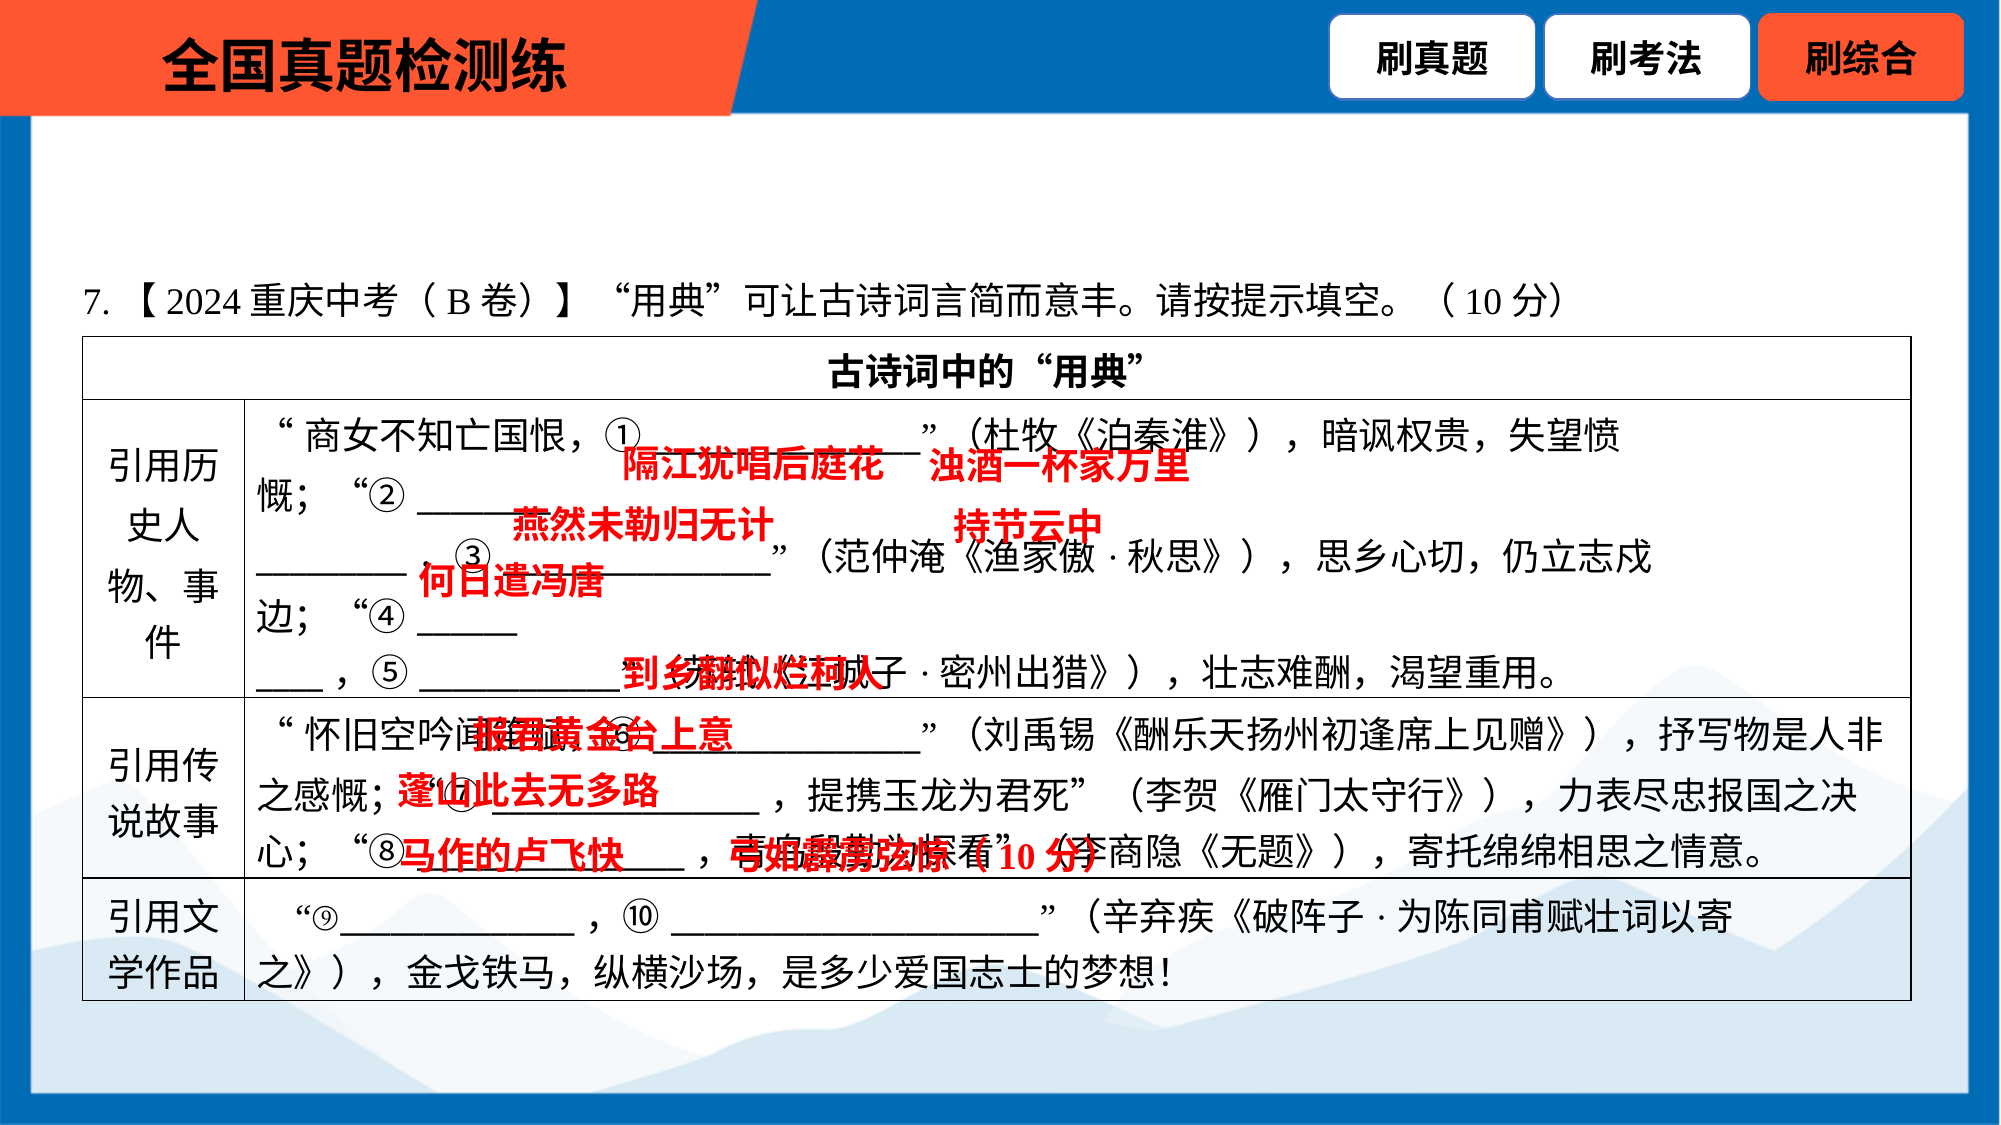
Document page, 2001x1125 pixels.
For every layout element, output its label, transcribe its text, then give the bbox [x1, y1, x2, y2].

table_cell 引用传 说故事 [83, 698, 244, 877]
text_box 马作的卢飞快 [386, 820, 639, 873]
table_cell 引用历 史人 物、事 件 [83, 400, 244, 697]
text_box 到乡翻似烂柯人 [609, 638, 900, 691]
table_cell 引用文 学作品 [83, 879, 244, 1000]
text_box 报君黄金台上意 [459, 699, 750, 752]
text_box 持节云中 [247, 489, 1894, 602]
text_box 何日遣冯唐 [405, 546, 620, 598]
text_box 7.【2024重庆中考（B卷）】“用典”可让古诗词言简而意丰。请按提示填空。（10分） [82, 257, 1917, 316]
table_cell “⑨______________，⑩______________________”（辛弃疾《破阵子·为陈同甫赋壮词以寄 之》），金戈铁马，纵横沙场，是多少爱国志士的梦想！ [245, 879, 1910, 1000]
picture [0, 0, 2000, 1125]
text_box 浊酒一杯家万里 [247, 428, 1894, 489]
table_cell “怀旧空吟闻笛赋，⑥________________”（刘禹锡《酬乐天扬州初逢席上见赠》），抒写物是人非 之感慨；“⑦________________，提携玉龙为君死”（李贺《雁门太守行》），力表尽忠报国之决 心；“⑧________________，青鸟殷勤为探看”（李商隐《无题》），寄托绵绵相思之情意。 [245, 698, 1910, 877]
table_cell “商女不知亡国恨，①________________”（杜牧《泊秦淮》），暗讽权贵，失望愤慨；“②________ _________，③________________”（范仲淹《渔家傲·秋思》），思乡心切，仍立志戍边；“④______ ____，⑤____________”（苏轼《江城子·密州出猎》），壮志难酬，渴望重用。 [245, 400, 1910, 697]
text_box 蓬山此去无多路 [384, 756, 675, 808]
table_header 古诗词中的“用典” [83, 337, 1910, 399]
text_box 弓如霹雳弦惊（10分） [721, 820, 1125, 873]
